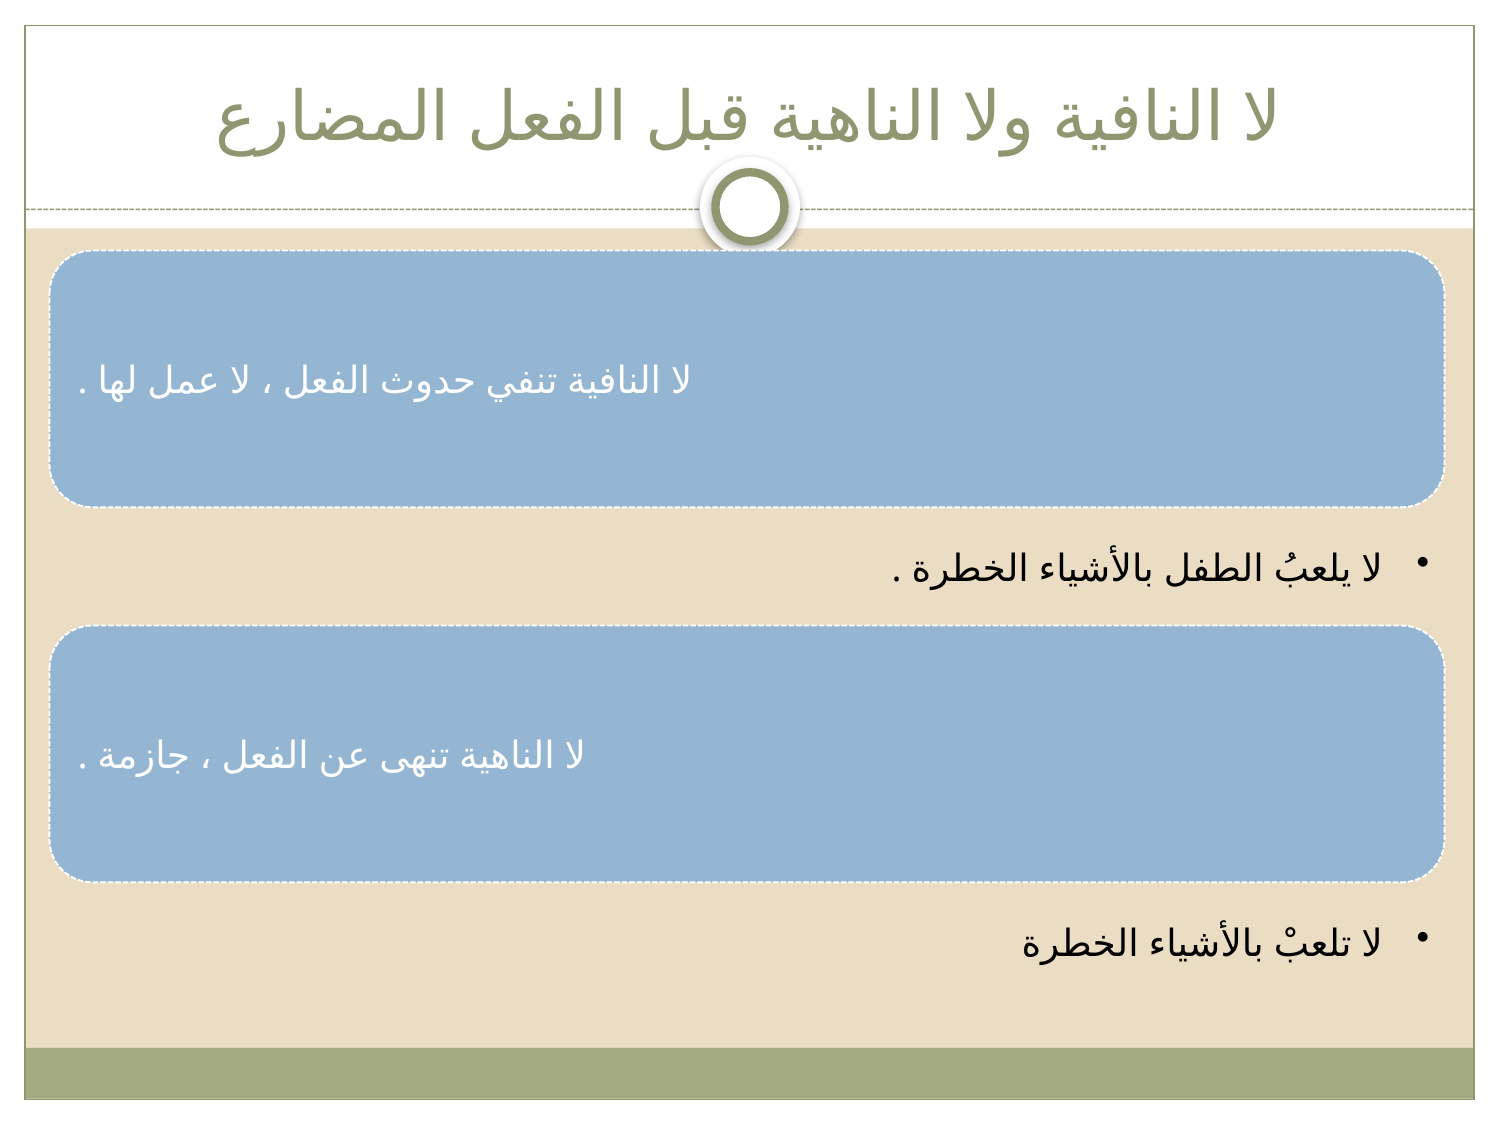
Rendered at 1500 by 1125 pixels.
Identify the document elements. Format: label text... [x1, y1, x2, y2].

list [49, 250, 1445, 1001]
title لا النافية ولا الناهية قبل الفعل المضارع [49, 37, 1450, 162]
